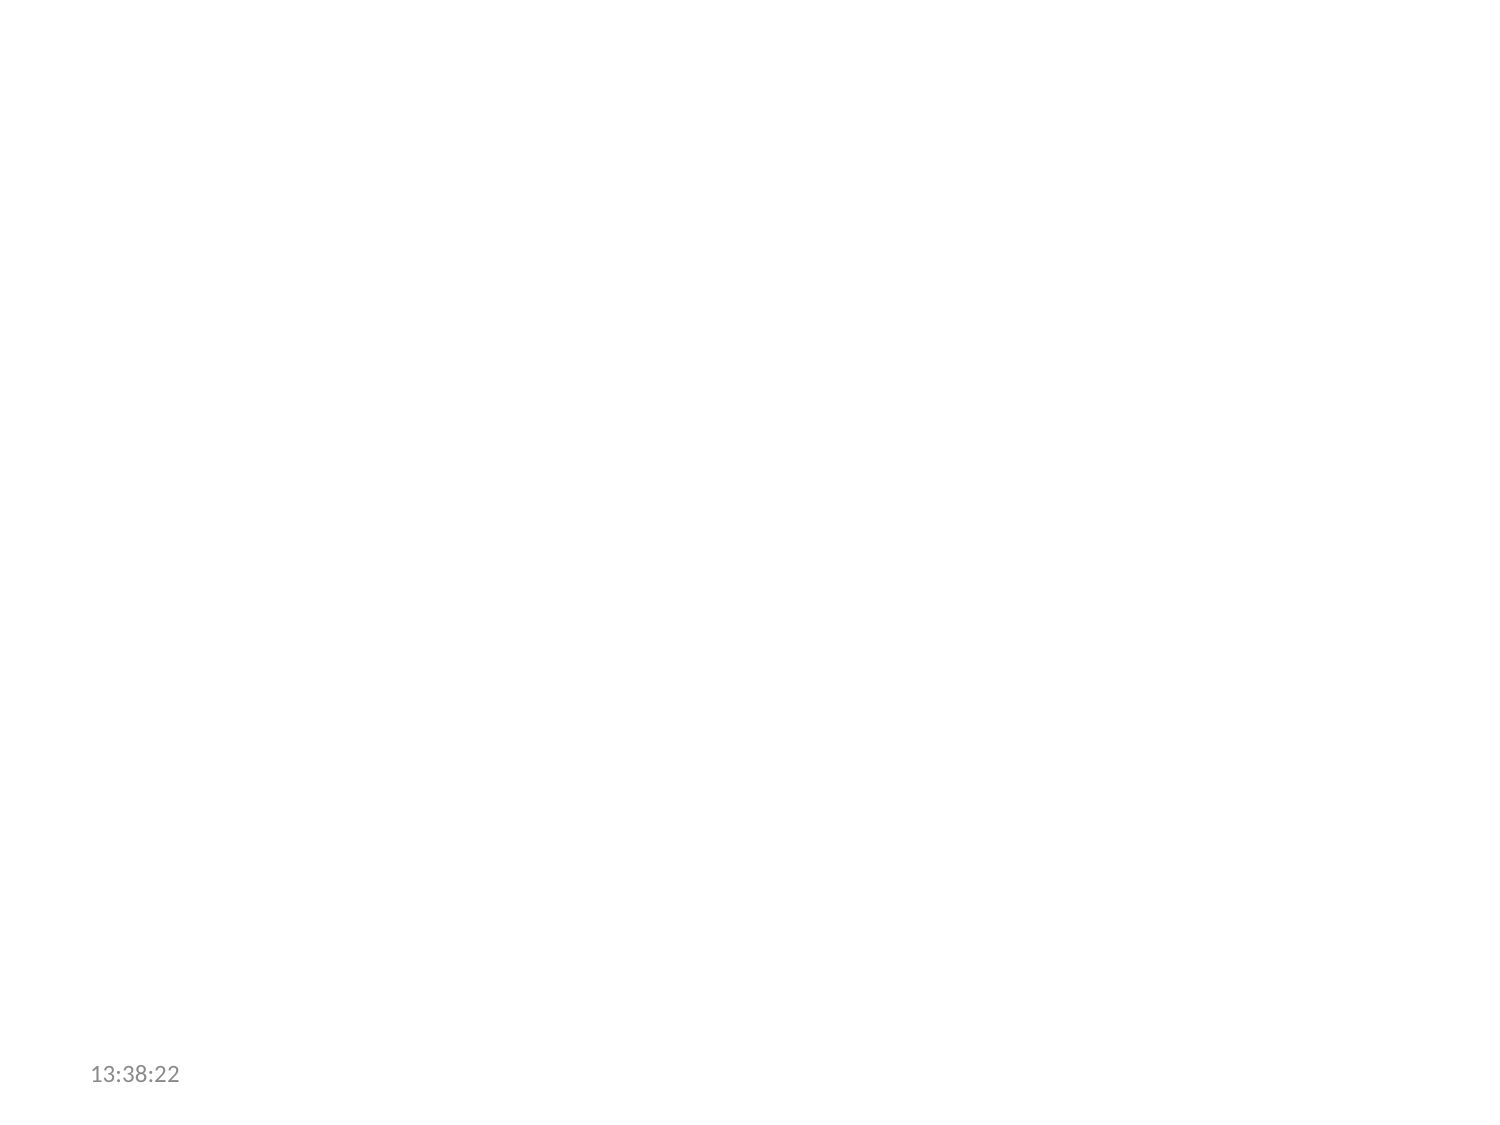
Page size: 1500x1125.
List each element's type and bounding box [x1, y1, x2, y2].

slide_number [75, 1042, 425, 1103]
